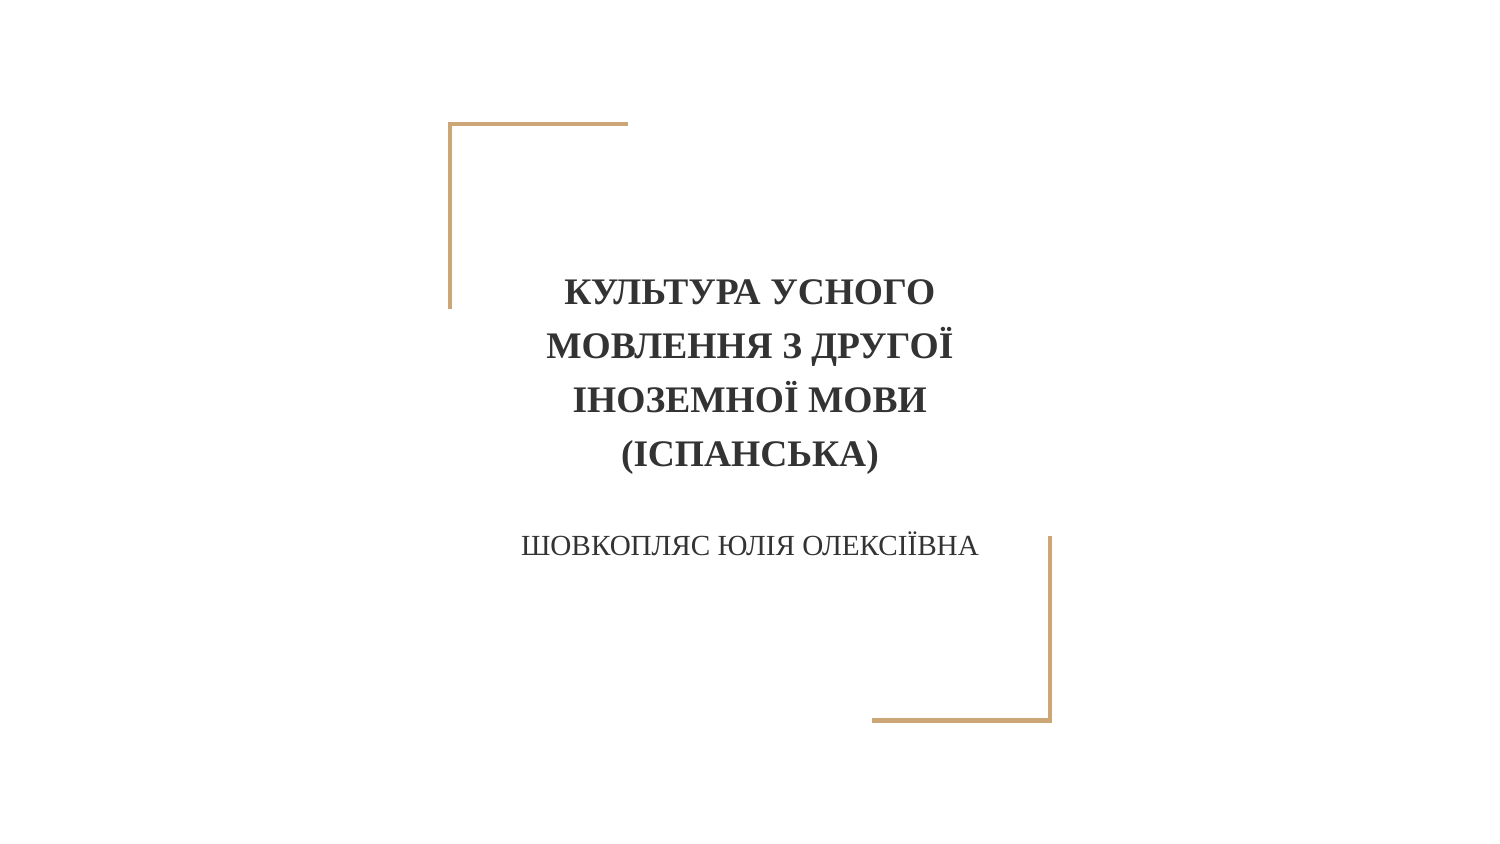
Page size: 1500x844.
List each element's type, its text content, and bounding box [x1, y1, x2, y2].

title КУЛЬТУРА УСНОГО МОВЛЕННЯ З ДРУГОЇ ІНОЗЕМНОЇ МОВИ (ІСПАНСЬКА) [499, 236, 1001, 490]
subtitle ШОВКОПЛЯС ЮЛІЯ ОЛЕКСІЇВНА [499, 511, 1001, 627]
